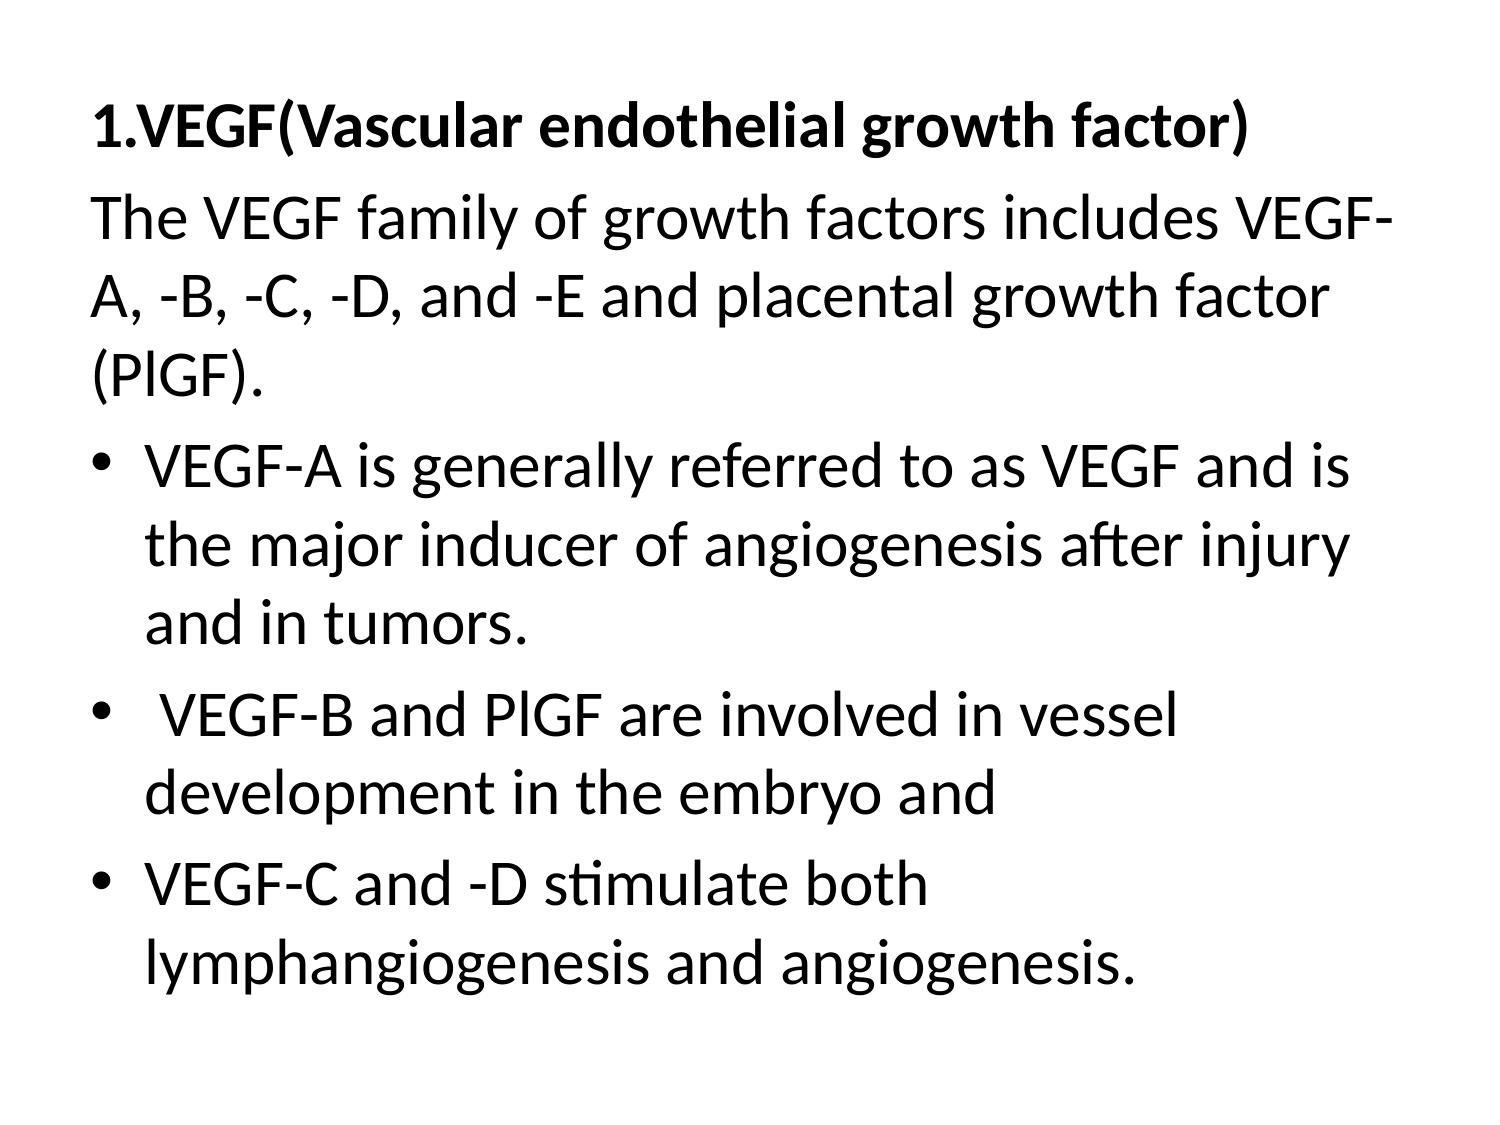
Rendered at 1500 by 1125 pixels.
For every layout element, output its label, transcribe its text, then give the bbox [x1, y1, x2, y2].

list 1.VEGF(Vascular endothelial growth factor) The VEGF family of growth factors includes VEGF-A, -B, -C, -D, and -E and placental growth factor (PlGF). VEGF-A is generally referred to as VEGF and is the major inducer of angiogenesis after injury and in tumors. VEGF-B and PlGF are involved in vessel development in the embryo and VEGF-C and -D stimulate both lymphangiogenesis and angiogenesis. [75, 75, 1425, 1005]
